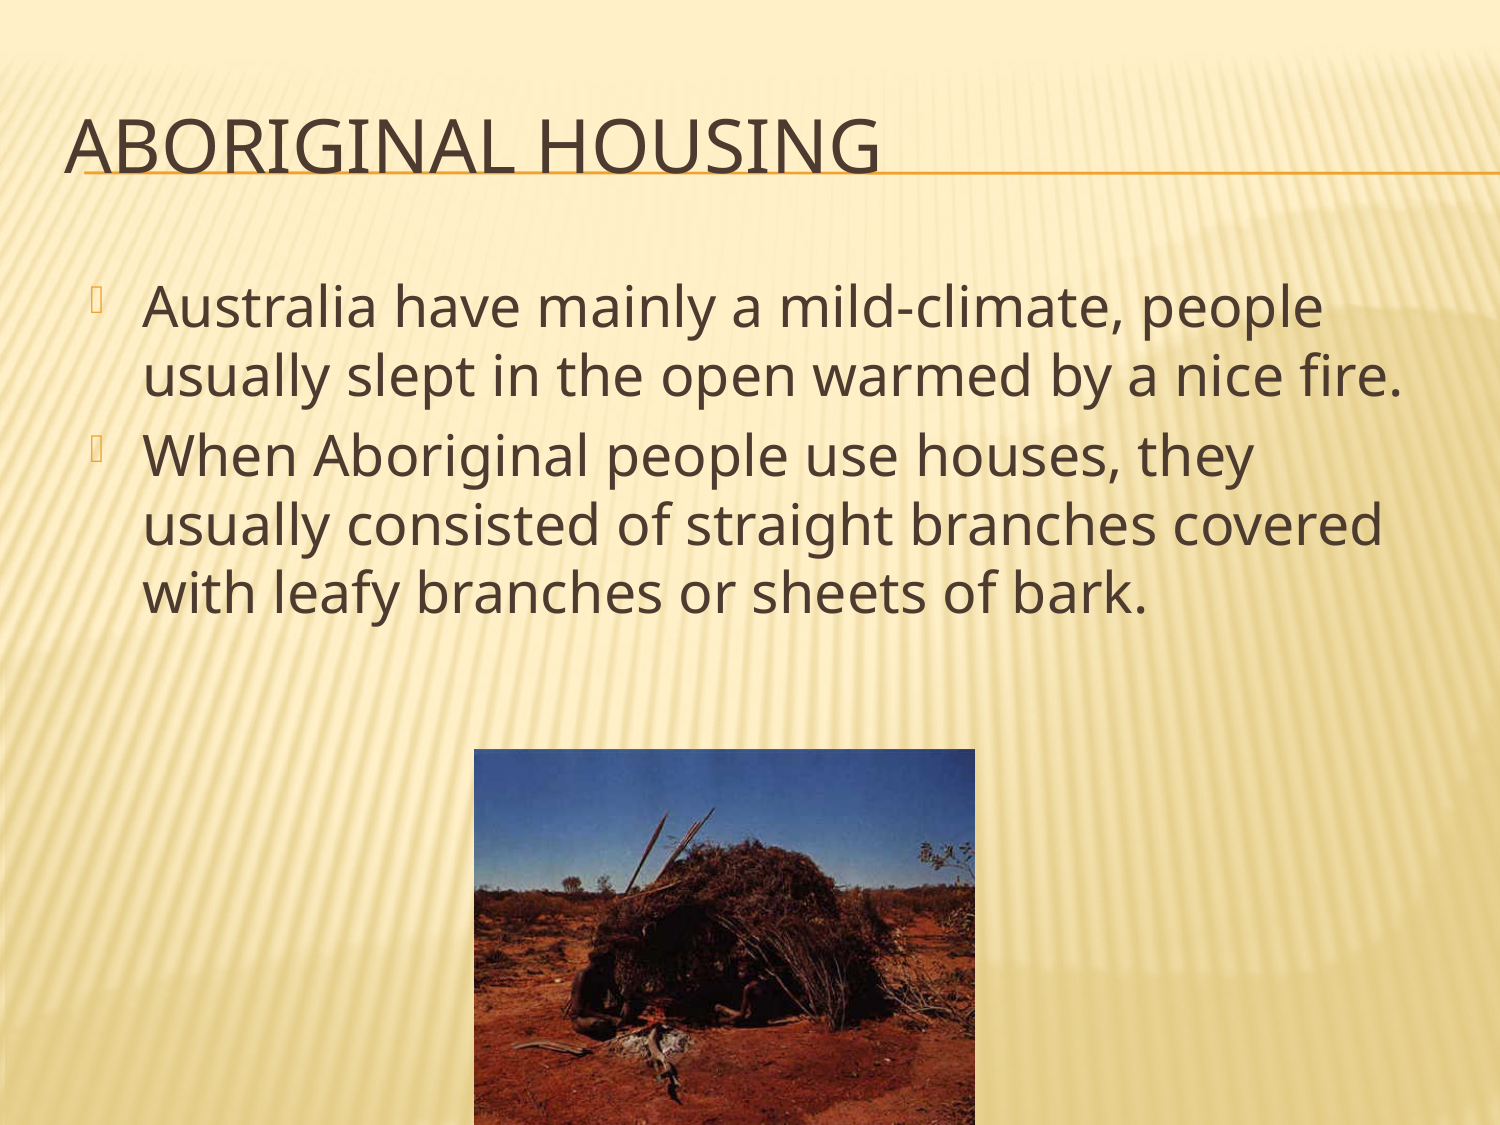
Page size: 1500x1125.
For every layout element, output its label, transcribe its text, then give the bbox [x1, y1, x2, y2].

list Australia have mainly a mild-climate, people usually slept in the open warmed by a nice fire. When Aboriginal people use houses, they usually consisted of straight branches covered with leafy branches or sheets of bark. [75, 262, 1425, 750]
title Aboriginal Housing [50, 75, 1475, 213]
picture [474, 749, 976, 1125]
